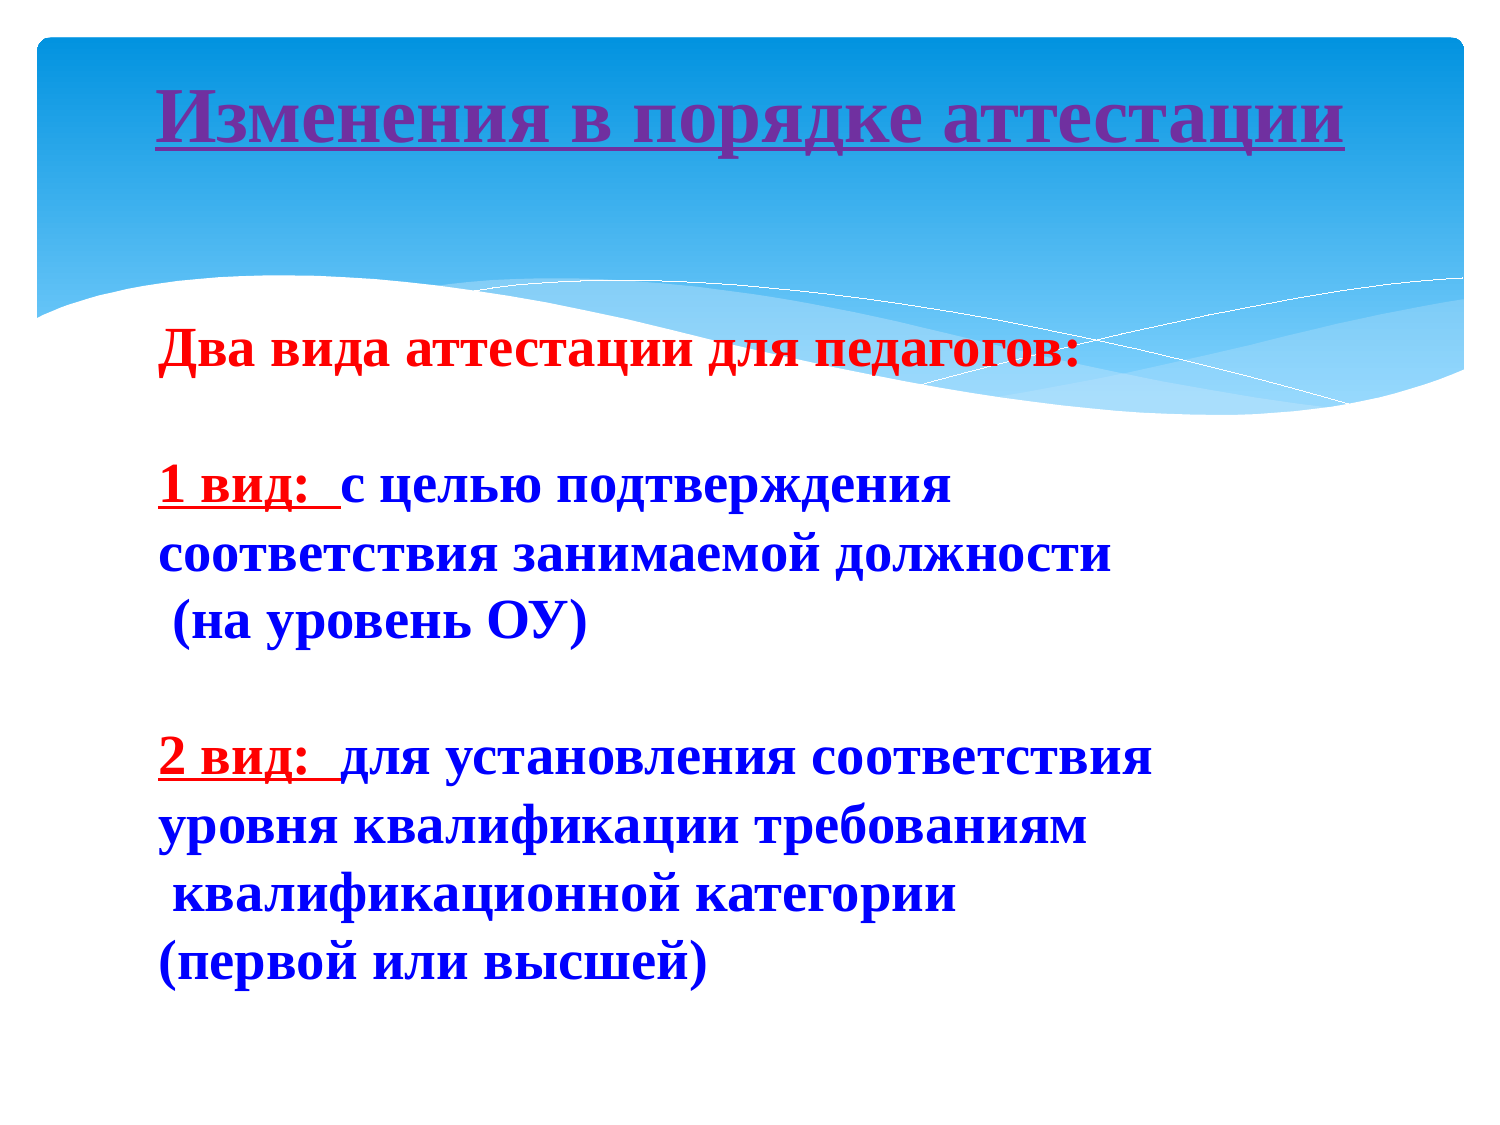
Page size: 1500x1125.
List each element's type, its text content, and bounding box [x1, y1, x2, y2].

list Два вида аттестации для педагогов: 1 вид: с целью подтверждения соответствия занимаемой должности (на уровень ОУ) 2 вид: для установления соответствия уровня квалификации требованиям квалификационной категории (первой или высшей) [143, 302, 1359, 1005]
title Изменения в порядке аттестации [75, 55, 1425, 261]
